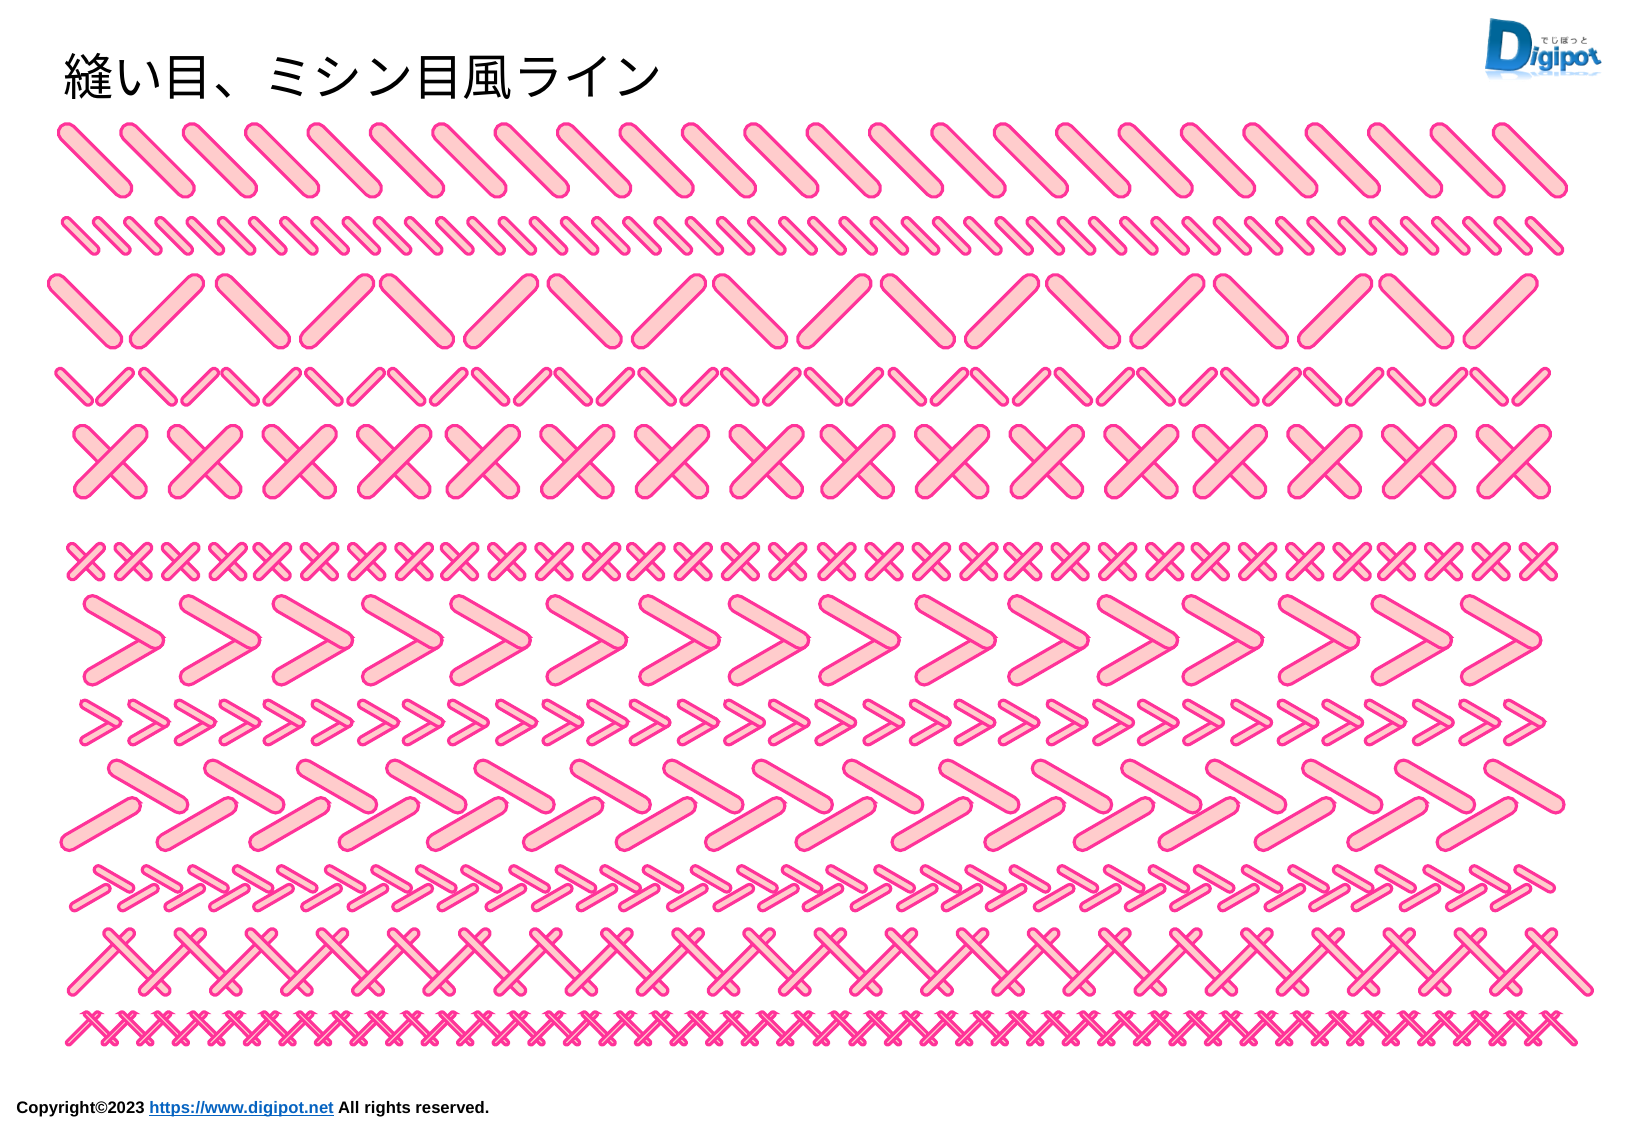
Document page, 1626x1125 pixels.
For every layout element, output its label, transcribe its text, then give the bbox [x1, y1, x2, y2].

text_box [67, 874, 1557, 902]
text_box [76, 262, 1549, 360]
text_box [78, 709, 1547, 736]
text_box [56, 778, 1569, 833]
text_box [79, 613, 1546, 667]
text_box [62, 413, 1562, 510]
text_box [76, 211, 1549, 260]
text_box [56, 916, 1569, 1007]
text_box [60, 1005, 1565, 1051]
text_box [62, 537, 1563, 586]
picture [1485, 18, 1602, 82]
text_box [69, 362, 1556, 411]
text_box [86, 112, 1539, 209]
text_box 縫い目、ミシン目風ライン [48, 38, 679, 113]
